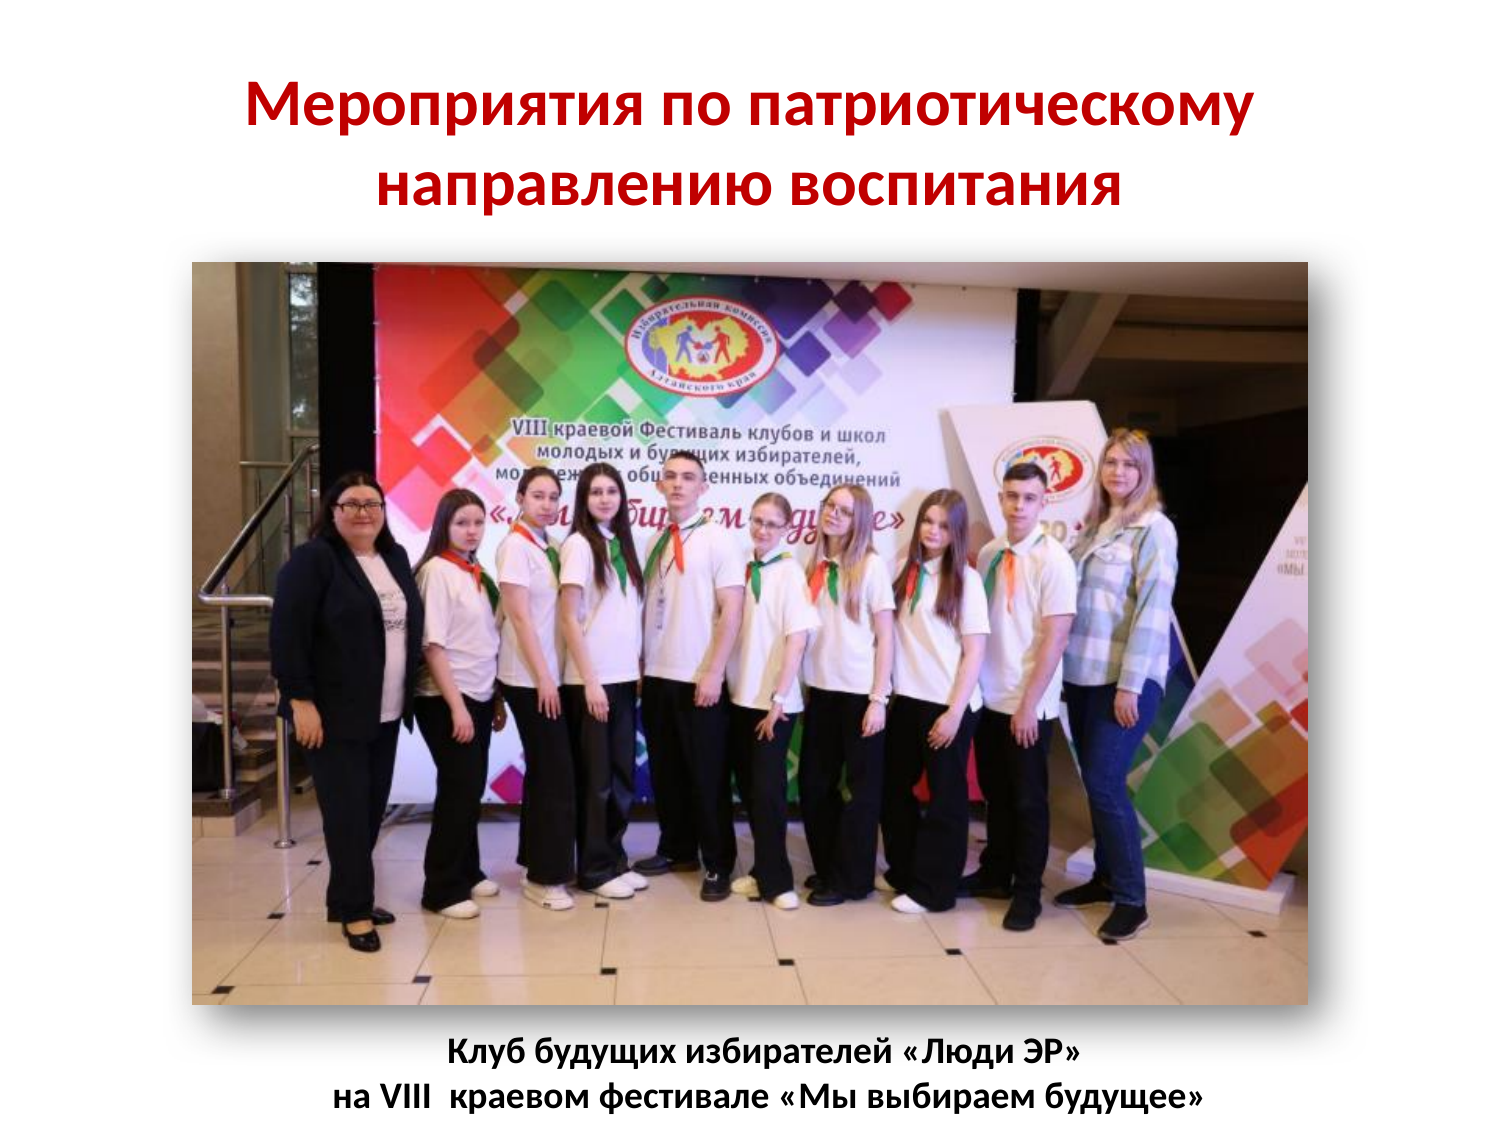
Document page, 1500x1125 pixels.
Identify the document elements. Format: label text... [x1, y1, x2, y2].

text_box Клуб будущих избирателей «Люди ЭР» на VIII краевом фестивале «Мы выбираем будущее» [317, 1018, 1223, 1124]
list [192, 262, 1308, 1006]
title Мероприятия по патриотическому направлению воспитания [75, 45, 1425, 233]
